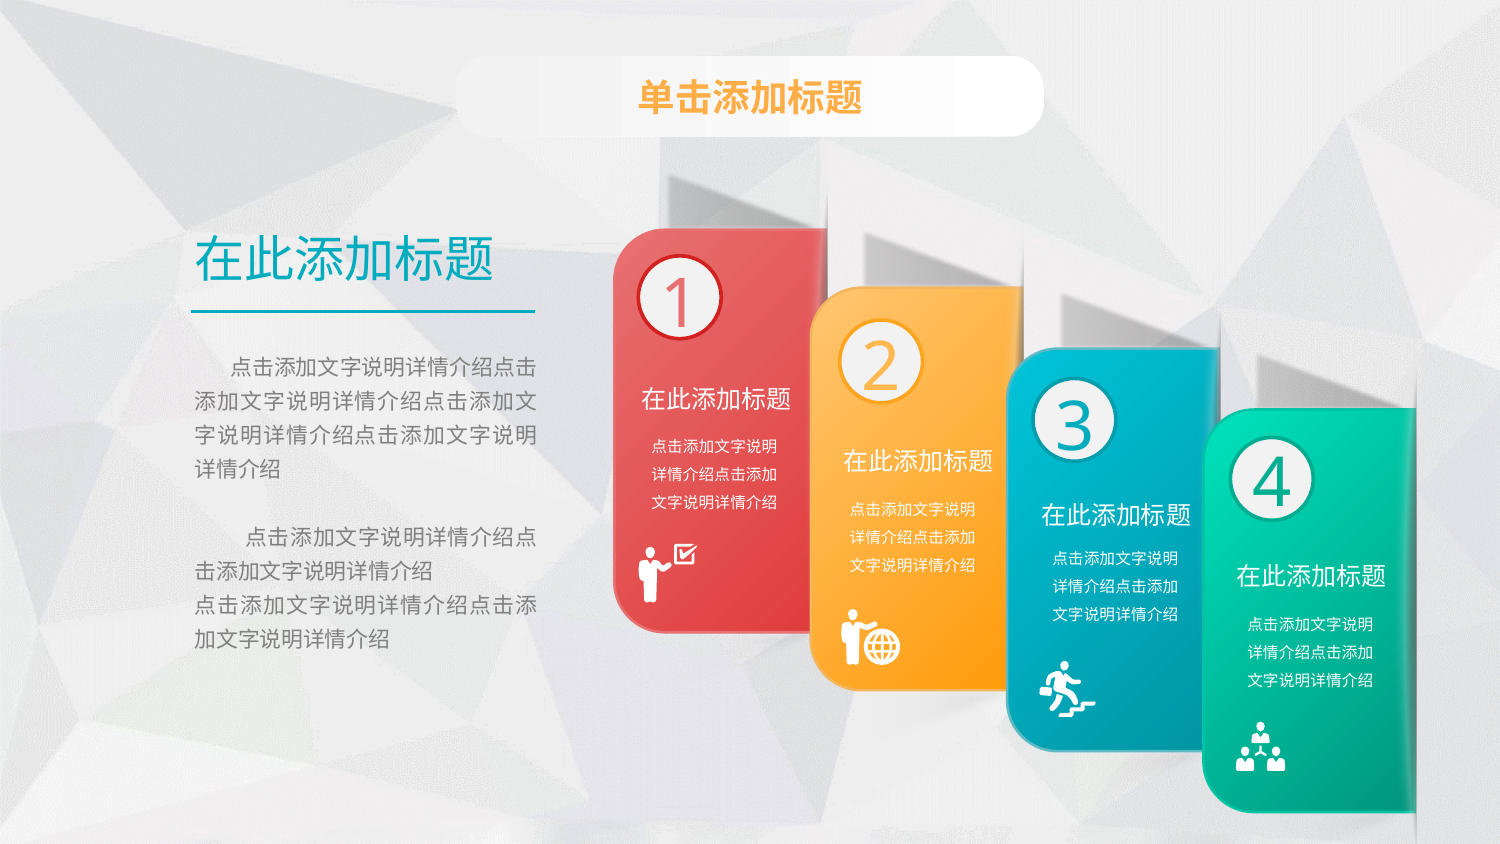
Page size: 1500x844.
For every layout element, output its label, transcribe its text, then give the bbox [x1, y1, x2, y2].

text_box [1230, 430, 1314, 530]
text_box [1039, 660, 1096, 717]
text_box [638, 543, 698, 603]
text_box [614, 128, 866, 734]
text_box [626, 376, 808, 521]
picture [0, 0, 1500, 844]
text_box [1221, 552, 1404, 699]
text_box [1026, 491, 1208, 633]
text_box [1235, 721, 1286, 771]
text_box 在此添加标题 [180, 220, 553, 296]
text_box 点击添加文字说明详情介绍点击添加文字说明详情介绍点击添加文字说明详情介绍点击添加文字说明详情介绍 点击添加文字说明详情介绍点击添加文字说明详情介绍 点击添加文字说明详情介绍点击添加文字说明详情介绍 [180, 338, 553, 694]
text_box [839, 314, 923, 414]
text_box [840, 608, 900, 665]
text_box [828, 438, 1010, 584]
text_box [1203, 308, 1455, 844]
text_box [1007, 247, 1258, 844]
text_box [1032, 374, 1116, 473]
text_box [638, 251, 722, 351]
text_box 单击添加标题 [454, 54, 1046, 138]
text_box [810, 186, 1062, 791]
